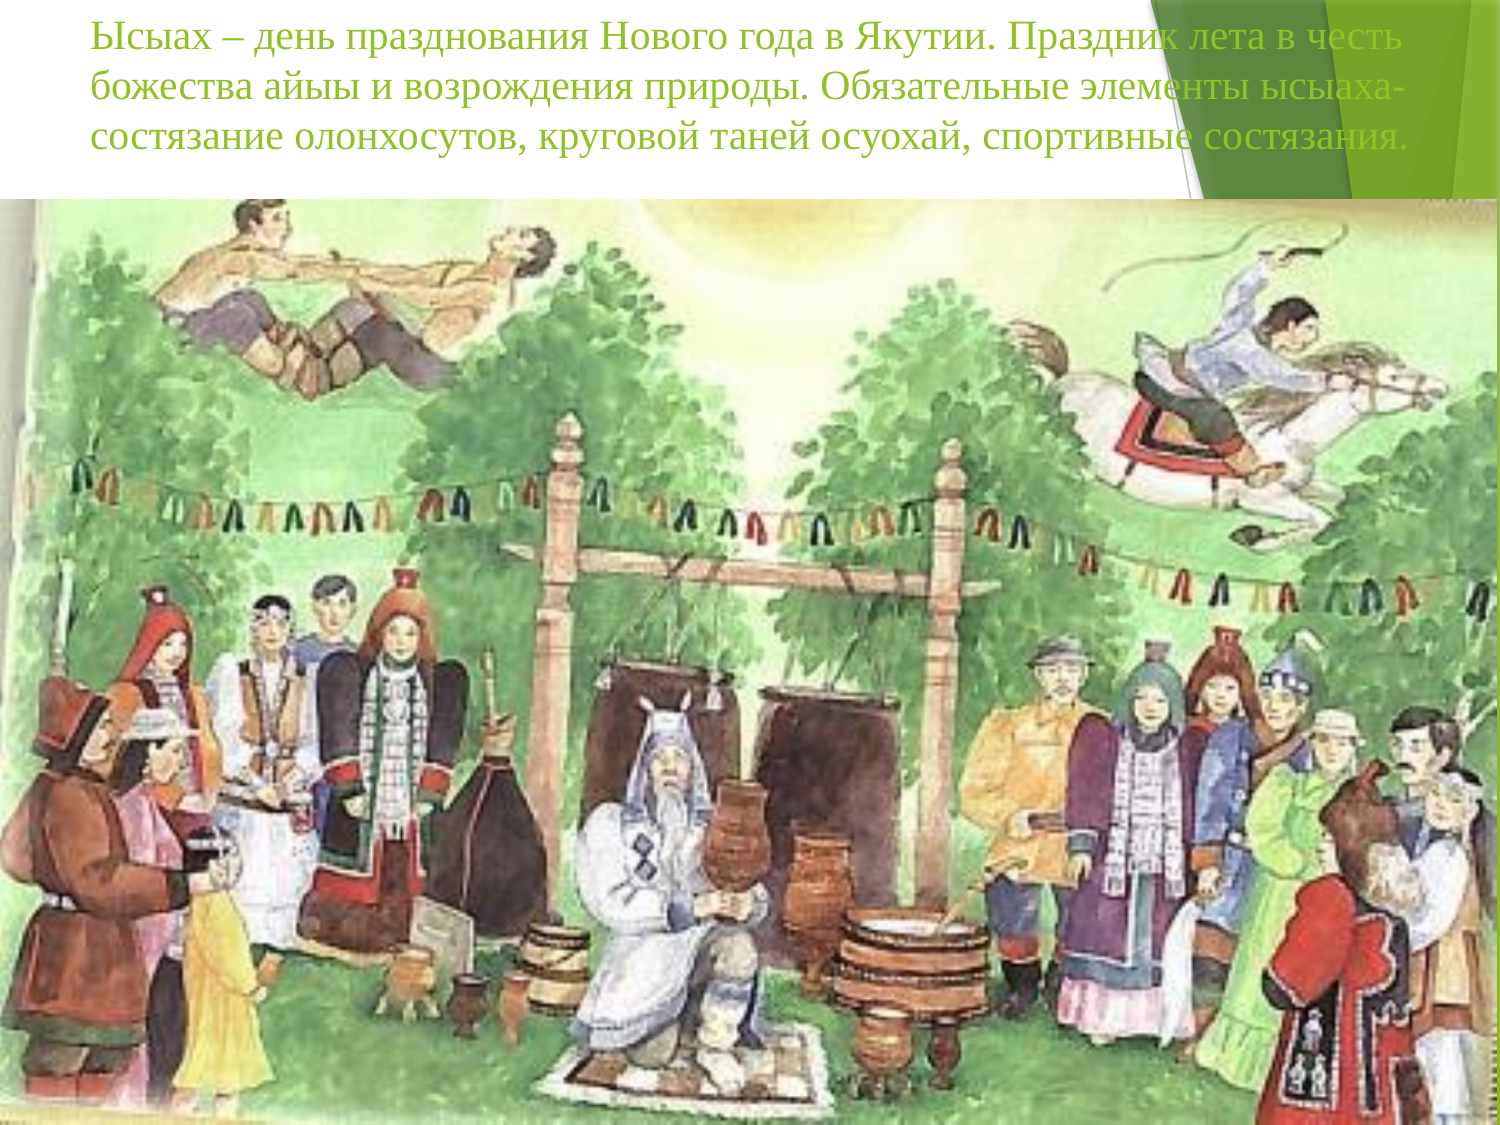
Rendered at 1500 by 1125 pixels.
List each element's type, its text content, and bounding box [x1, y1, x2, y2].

picture [0, 198, 1497, 1125]
title Ысыах – день празднования Нового года в Якутии. Праздник лета в честь божества айыы и возрождения природы. Обязательные элементы ысыаха- состязание олонхосутов, круговой таней осуохай, спортивные состязания. [75, 0, 1425, 198]
